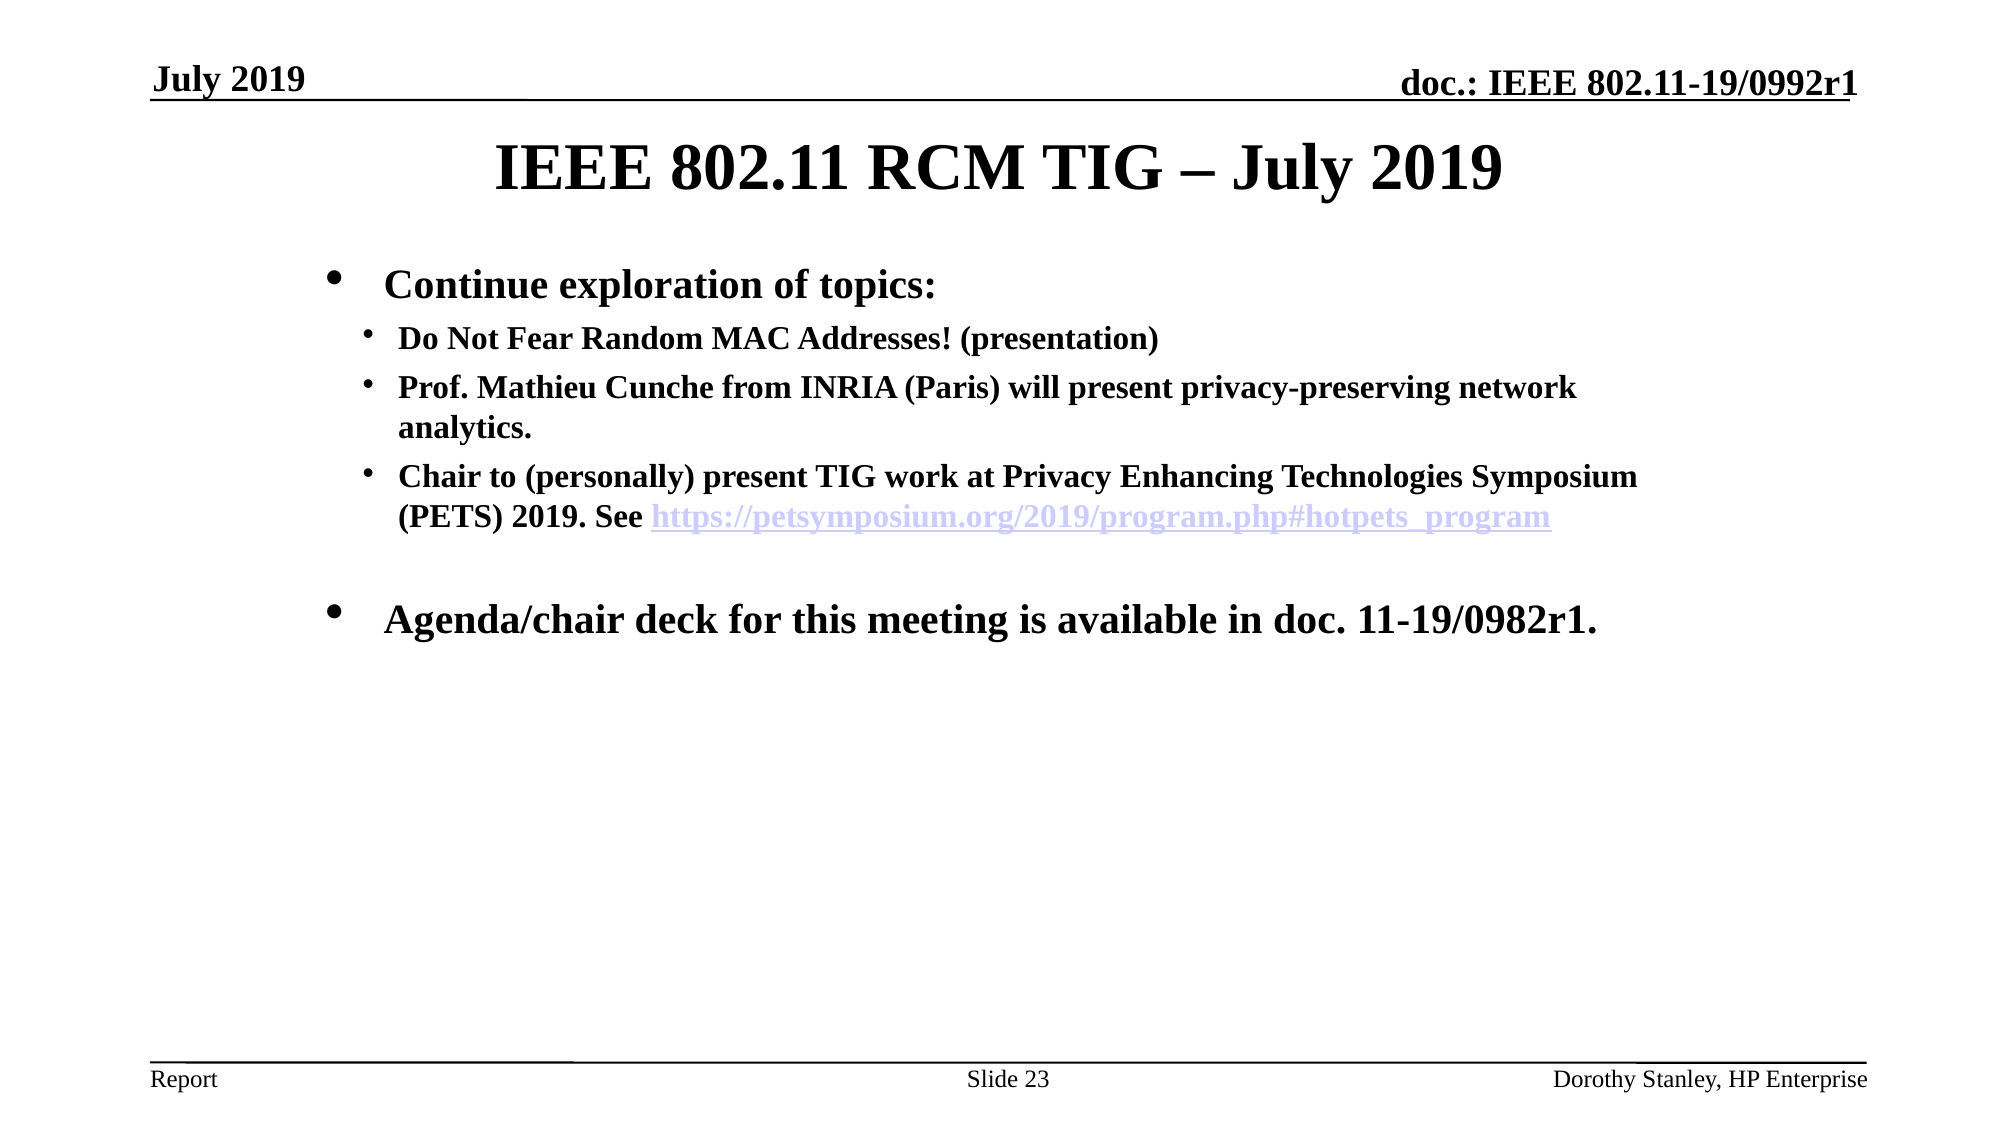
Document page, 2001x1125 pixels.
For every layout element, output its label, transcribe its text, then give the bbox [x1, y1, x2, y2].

slide_number Slide 23 [950, 1061, 1067, 1123]
text_box Continue exploration of topics: Do Not Fear Random MAC Addresses! (presentation) Prof. Mathieu Cunche from INRIA (Paris) will present privacy-preserving network analytics. Chair to (personally) present TIG work at Privacy Enhancing Technologies Symposium (PETS) 2019. See https://petsymposium.org/2019/program.php#hotpets_program Agenda/chair deck for this meeting is available in doc. 11-19/0982r1. [312, 249, 1713, 1000]
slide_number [152, 54, 563, 100]
footer Dorothy Stanley, HP Enterprise [1171, 1061, 1869, 1093]
text_box IEEE 802.11 RCM TIG – July 2019 [362, 74, 1638, 249]
